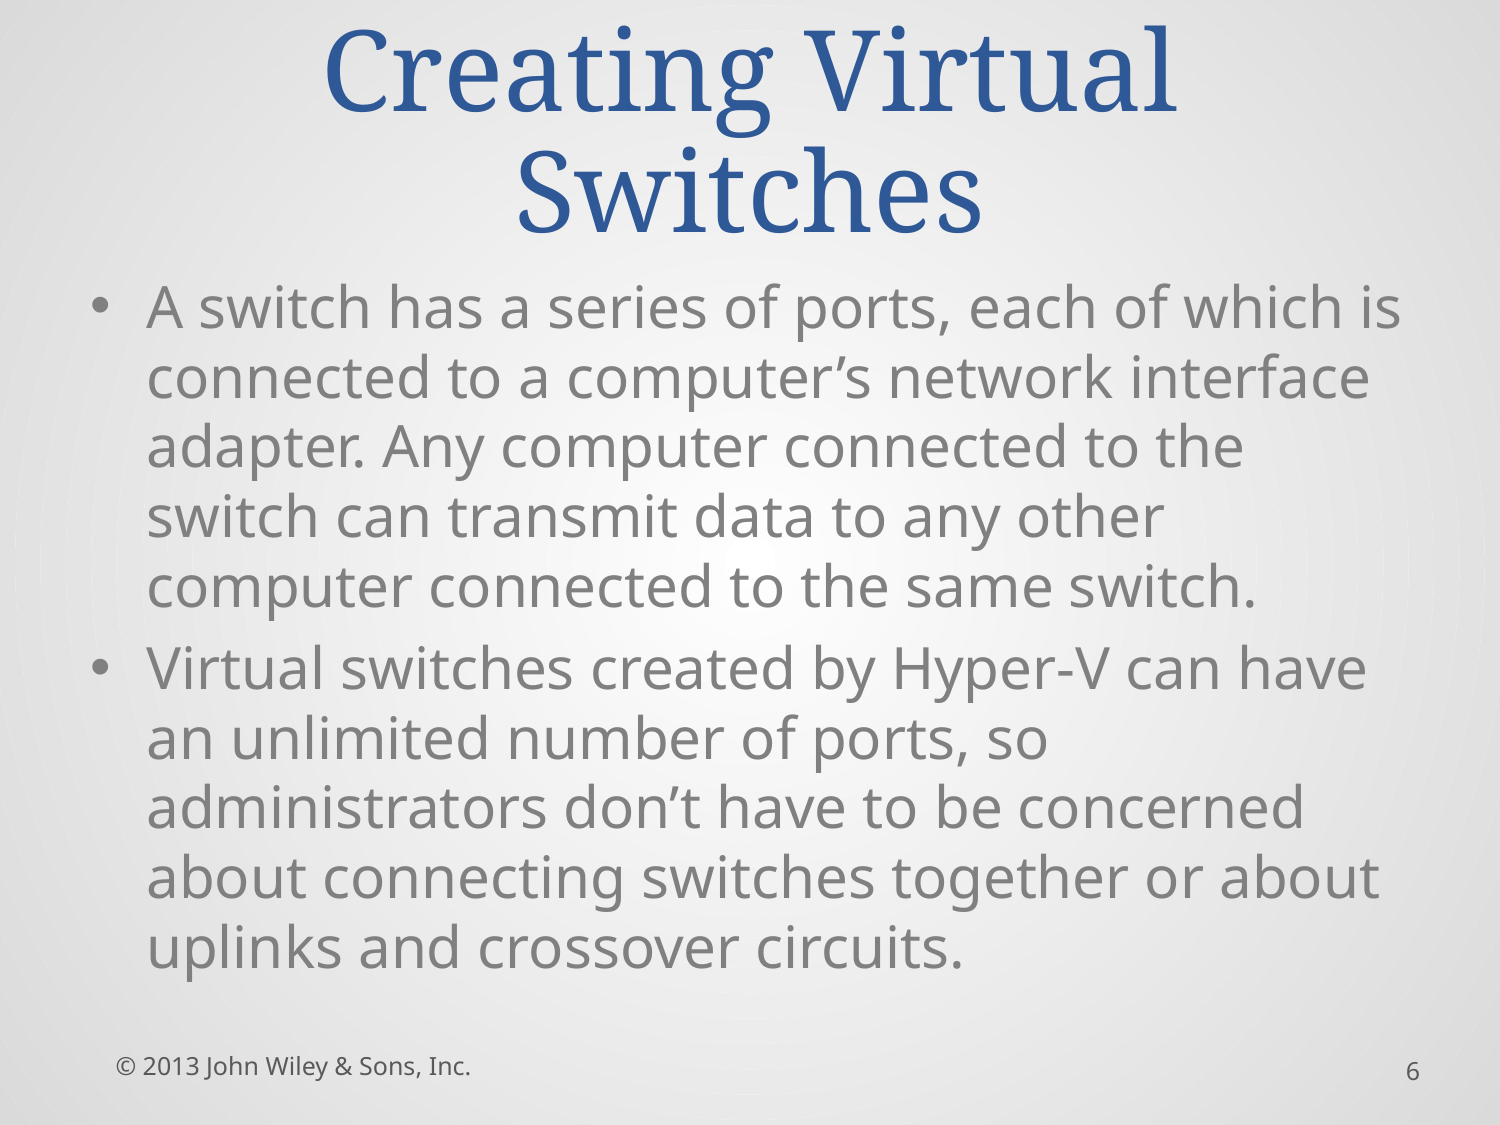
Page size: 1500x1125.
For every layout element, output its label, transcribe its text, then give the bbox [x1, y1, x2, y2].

title Creating Virtual Switches [75, 0, 1425, 262]
footer © 2013 John Wiley & Sons, Inc. [108, 1037, 576, 1098]
slide_number 6 [1401, 1042, 1494, 1103]
list A switch has a series of ports, each of which is connected to a computer’s network interface adapter. Any computer connected to the switch can transmit data to any other computer connected to the same switch. Virtual switches created by Hyper-V can have an unlimited number of ports, so administrators don’t have to be concerned about connecting switches together or about uplinks and crossover circuits. [75, 262, 1425, 1005]
